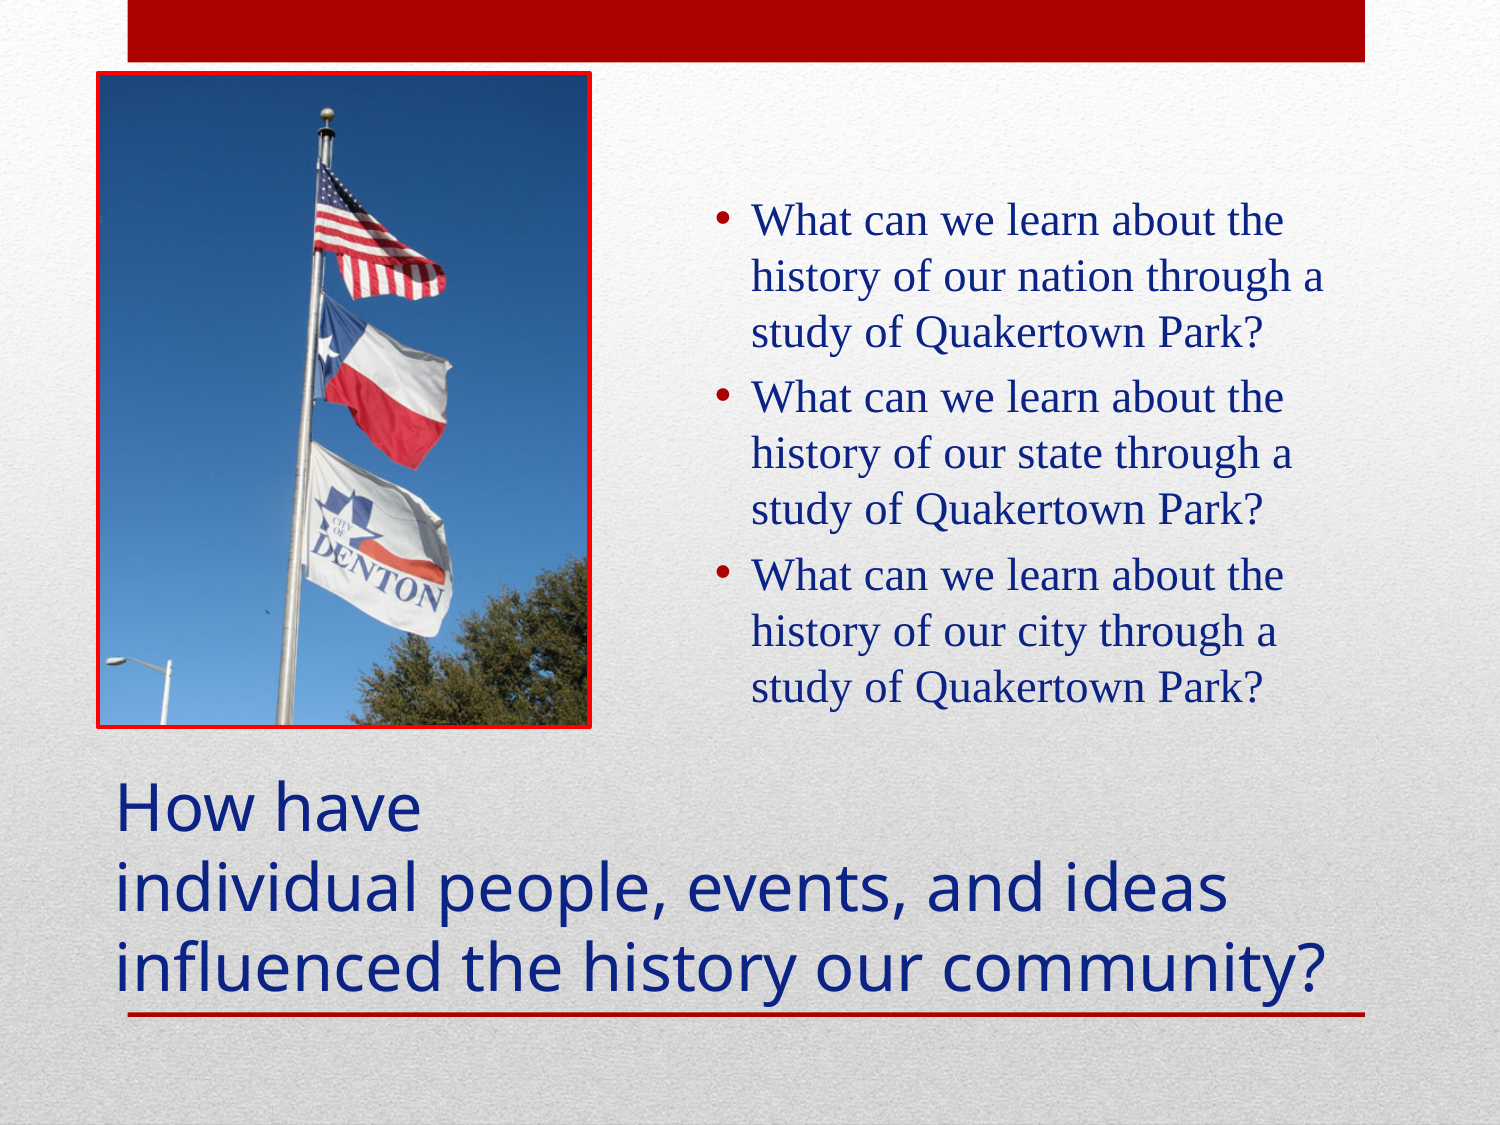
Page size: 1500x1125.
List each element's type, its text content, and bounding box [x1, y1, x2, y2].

list What can we learn about the history of our nation through a study of Quakertown Park? What can we learn about the history of our state through a study of Quakertown Park? What can we learn about the history of our city through a study of Quakertown Park? [699, 112, 1363, 775]
title How have individual people, events, and ideas influenced the history our community? [99, 750, 1450, 1013]
picture [99, 74, 589, 726]
